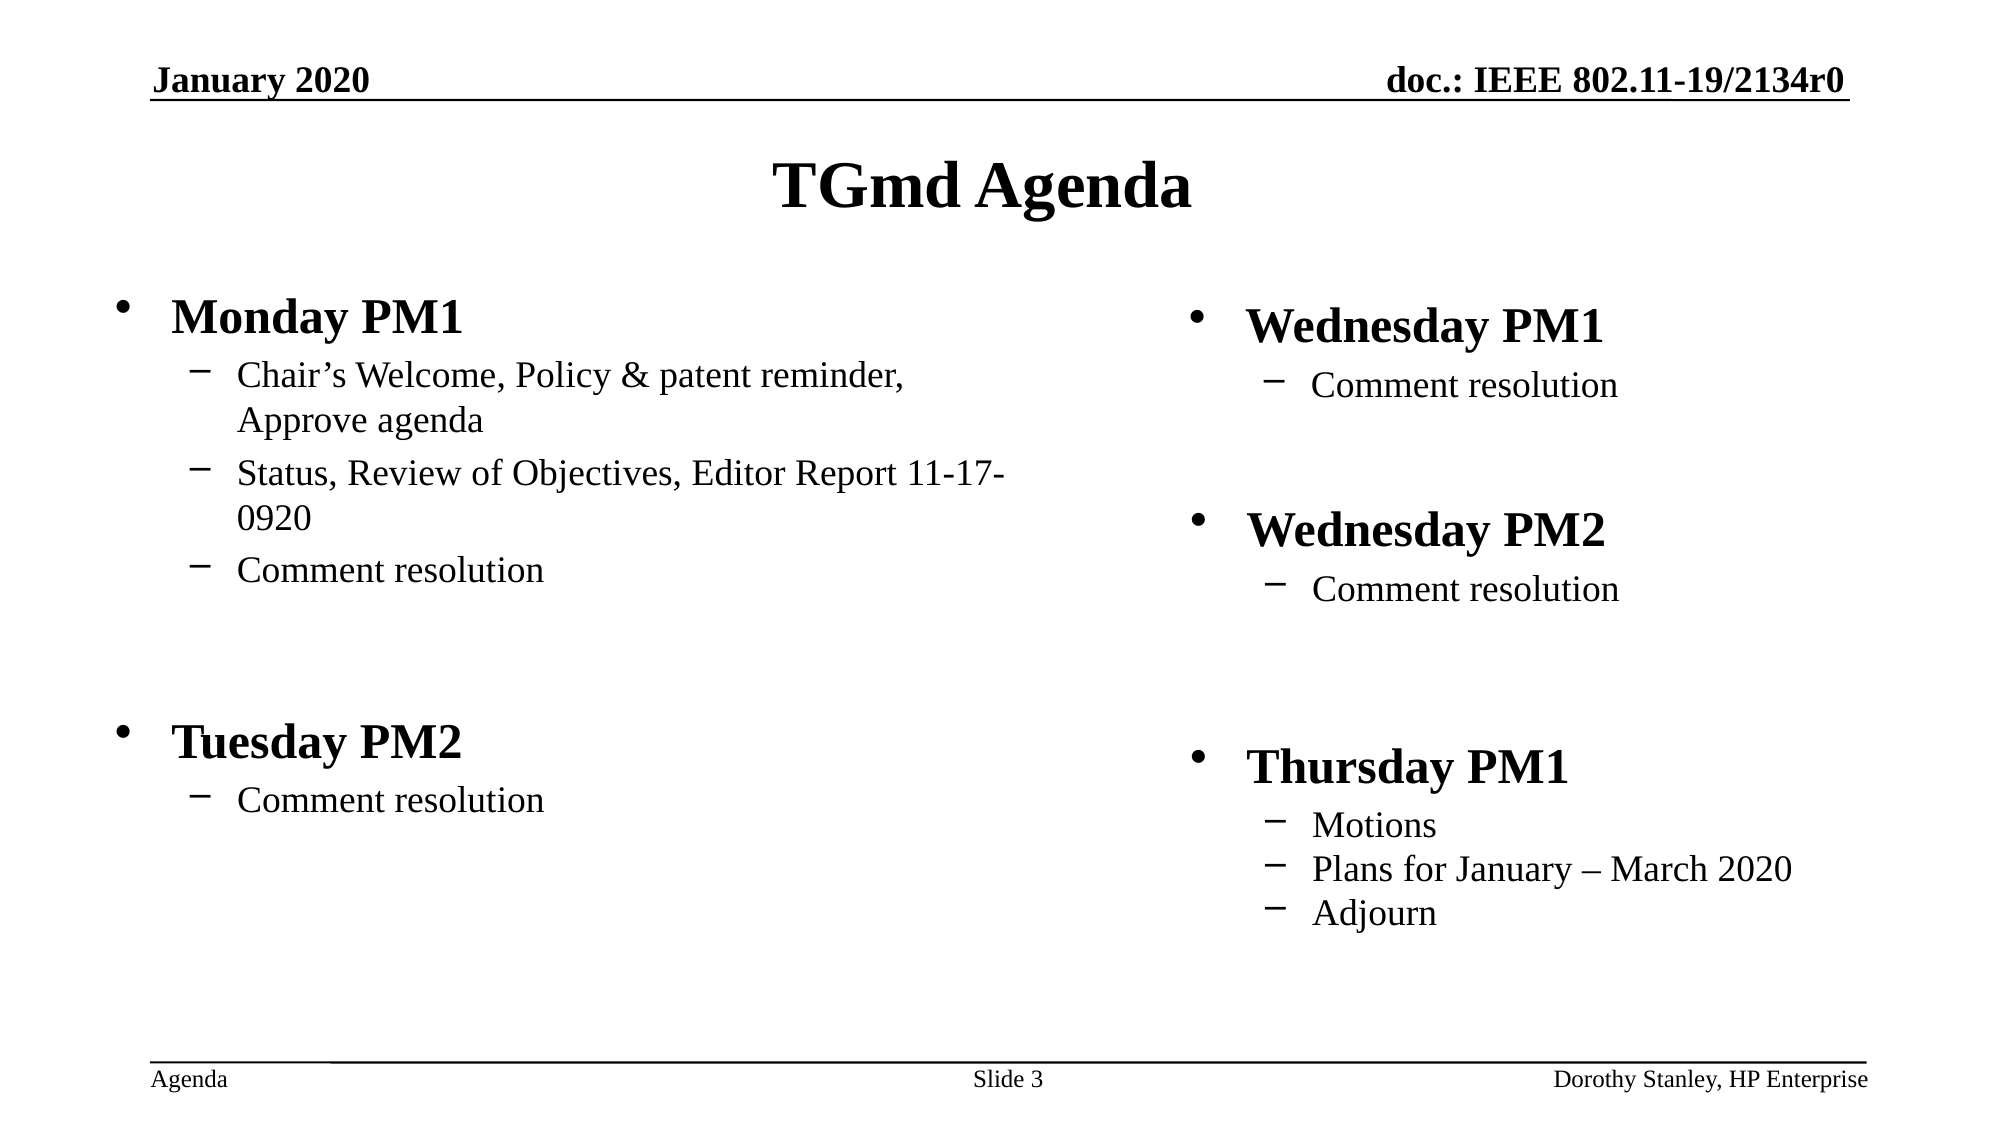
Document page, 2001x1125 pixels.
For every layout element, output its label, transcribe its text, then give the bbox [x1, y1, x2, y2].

title TGmd Agenda [362, 112, 1638, 250]
text_box Wednesday PM2 Comment resolution [1175, 500, 2000, 663]
text_box Monday PM1 Chair’s Welcome, Policy & patent reminder, Approve agenda Status, Review of Objectives, Editor Report 11-17-0920 Comment resolution [99, 287, 1044, 888]
text_box Tuesday PM2 Comment resolution [99, 712, 946, 875]
text_box Thursday PM1 Motions Plans for January – March 2020 Adjourn [1175, 737, 1950, 1013]
text_box Wednesday PM1 Comment resolution [1173, 296, 2000, 459]
slide_number Slide 3 [972, 1062, 1044, 1093]
footer Dorothy Stanley, HP Enterprise [1549, 1062, 1869, 1093]
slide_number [152, 54, 567, 100]
